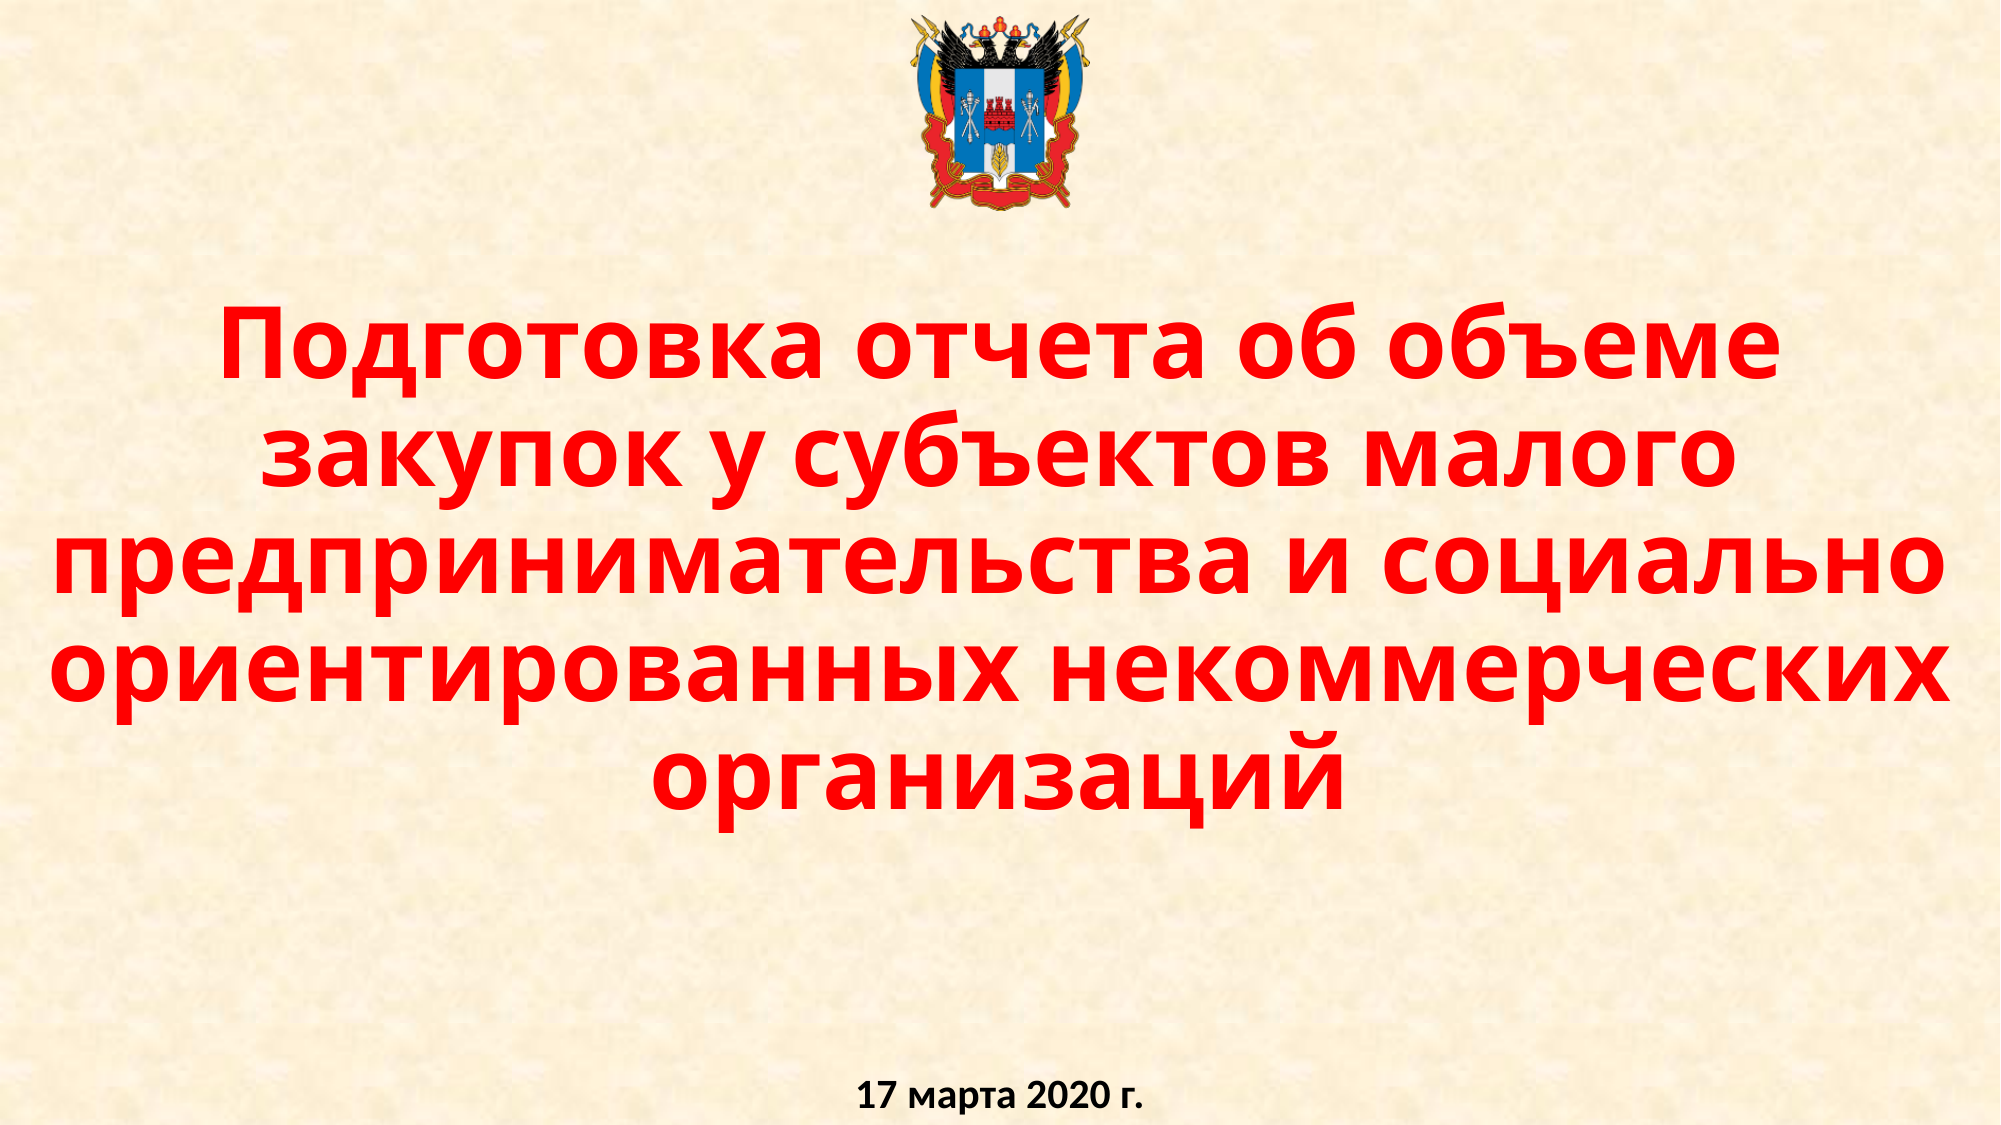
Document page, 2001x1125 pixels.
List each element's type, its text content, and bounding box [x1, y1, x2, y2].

title Подготовка отчета об объеме закупок у субъектов малого предпринимательства и социально ориентированных некоммерческих организаций [0, 210, 2000, 913]
text_box 17 марта 2020 г. [0, 1059, 2000, 1125]
picture [0, 0, 2001, 1125]
